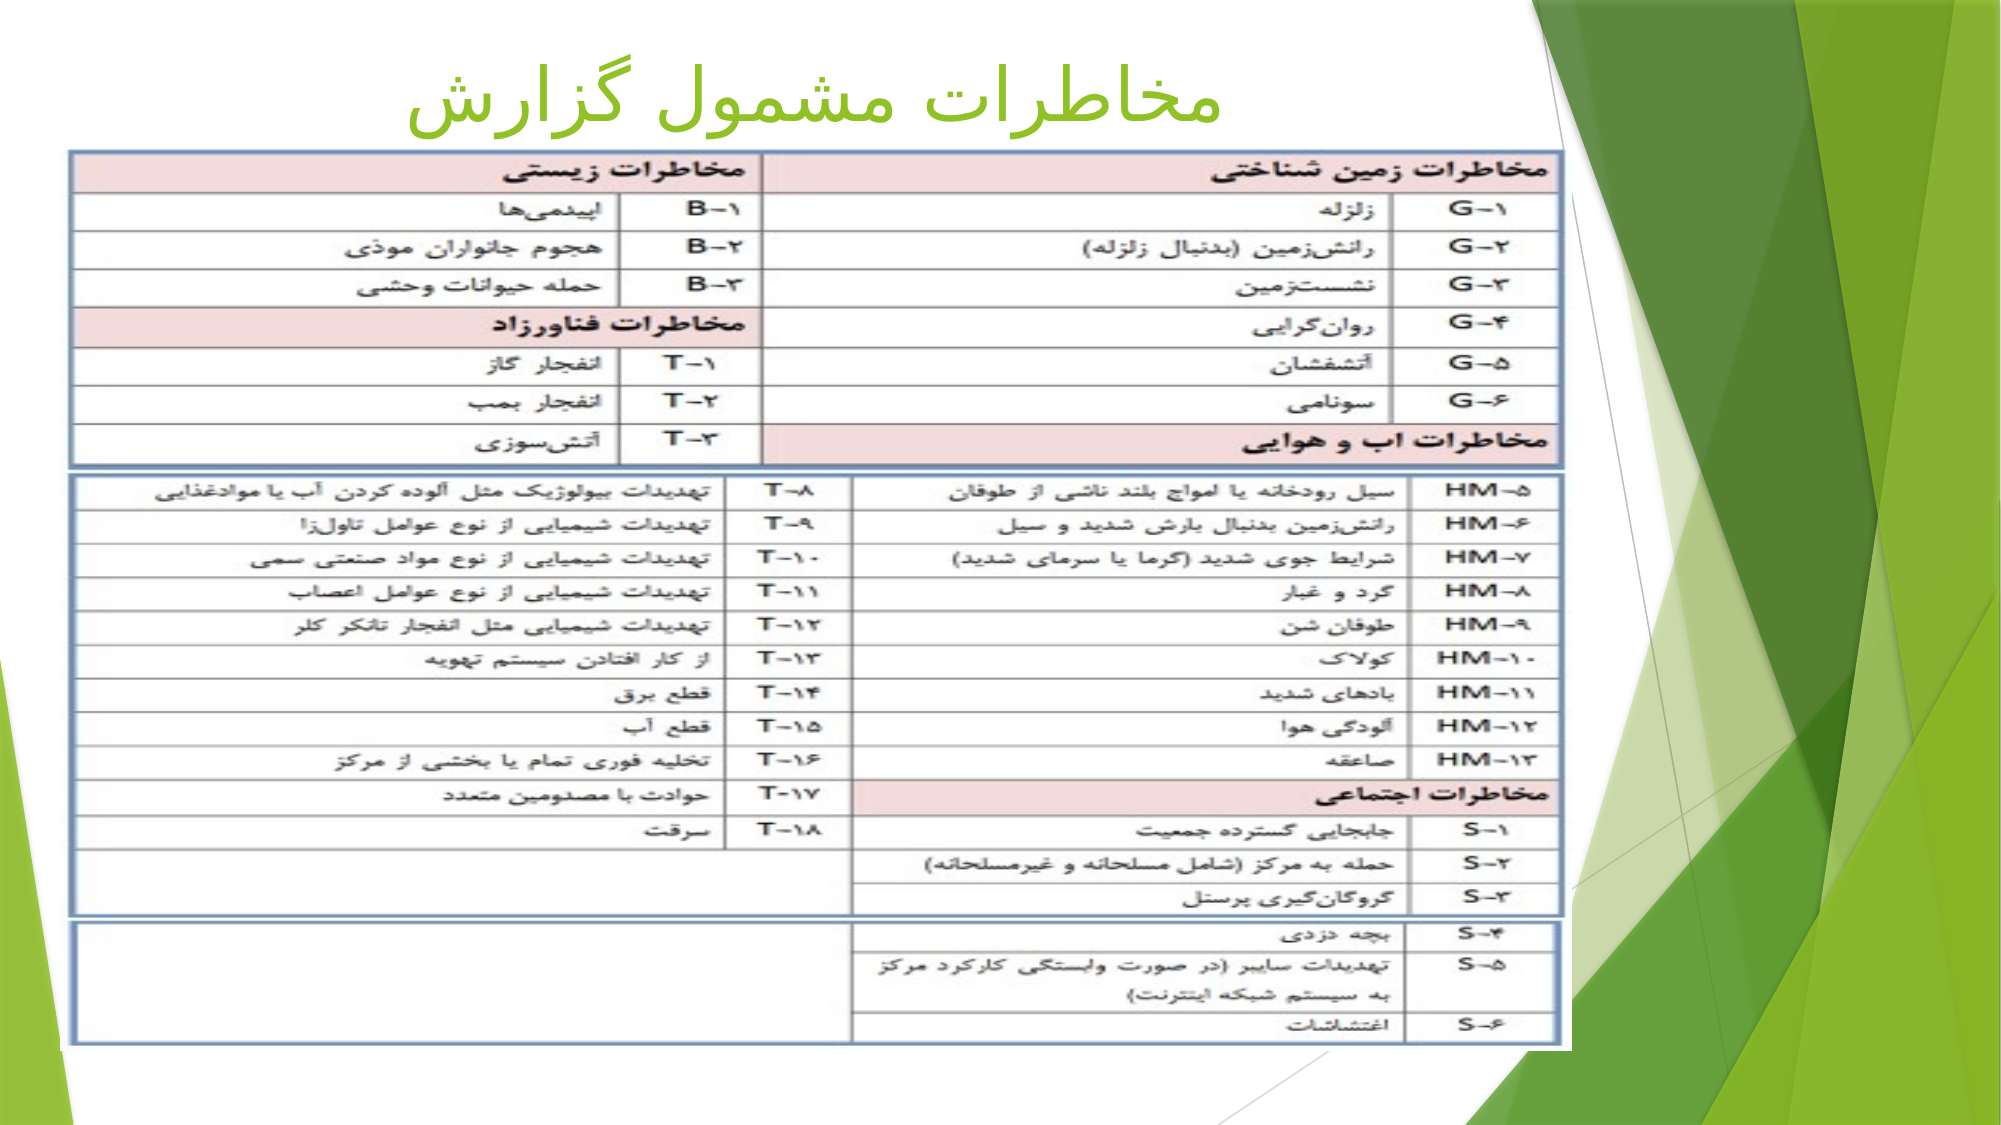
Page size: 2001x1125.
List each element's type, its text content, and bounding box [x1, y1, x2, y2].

title مخاطرات مشمول گزارش [111, 38, 1522, 148]
picture [60, 149, 1573, 1052]
